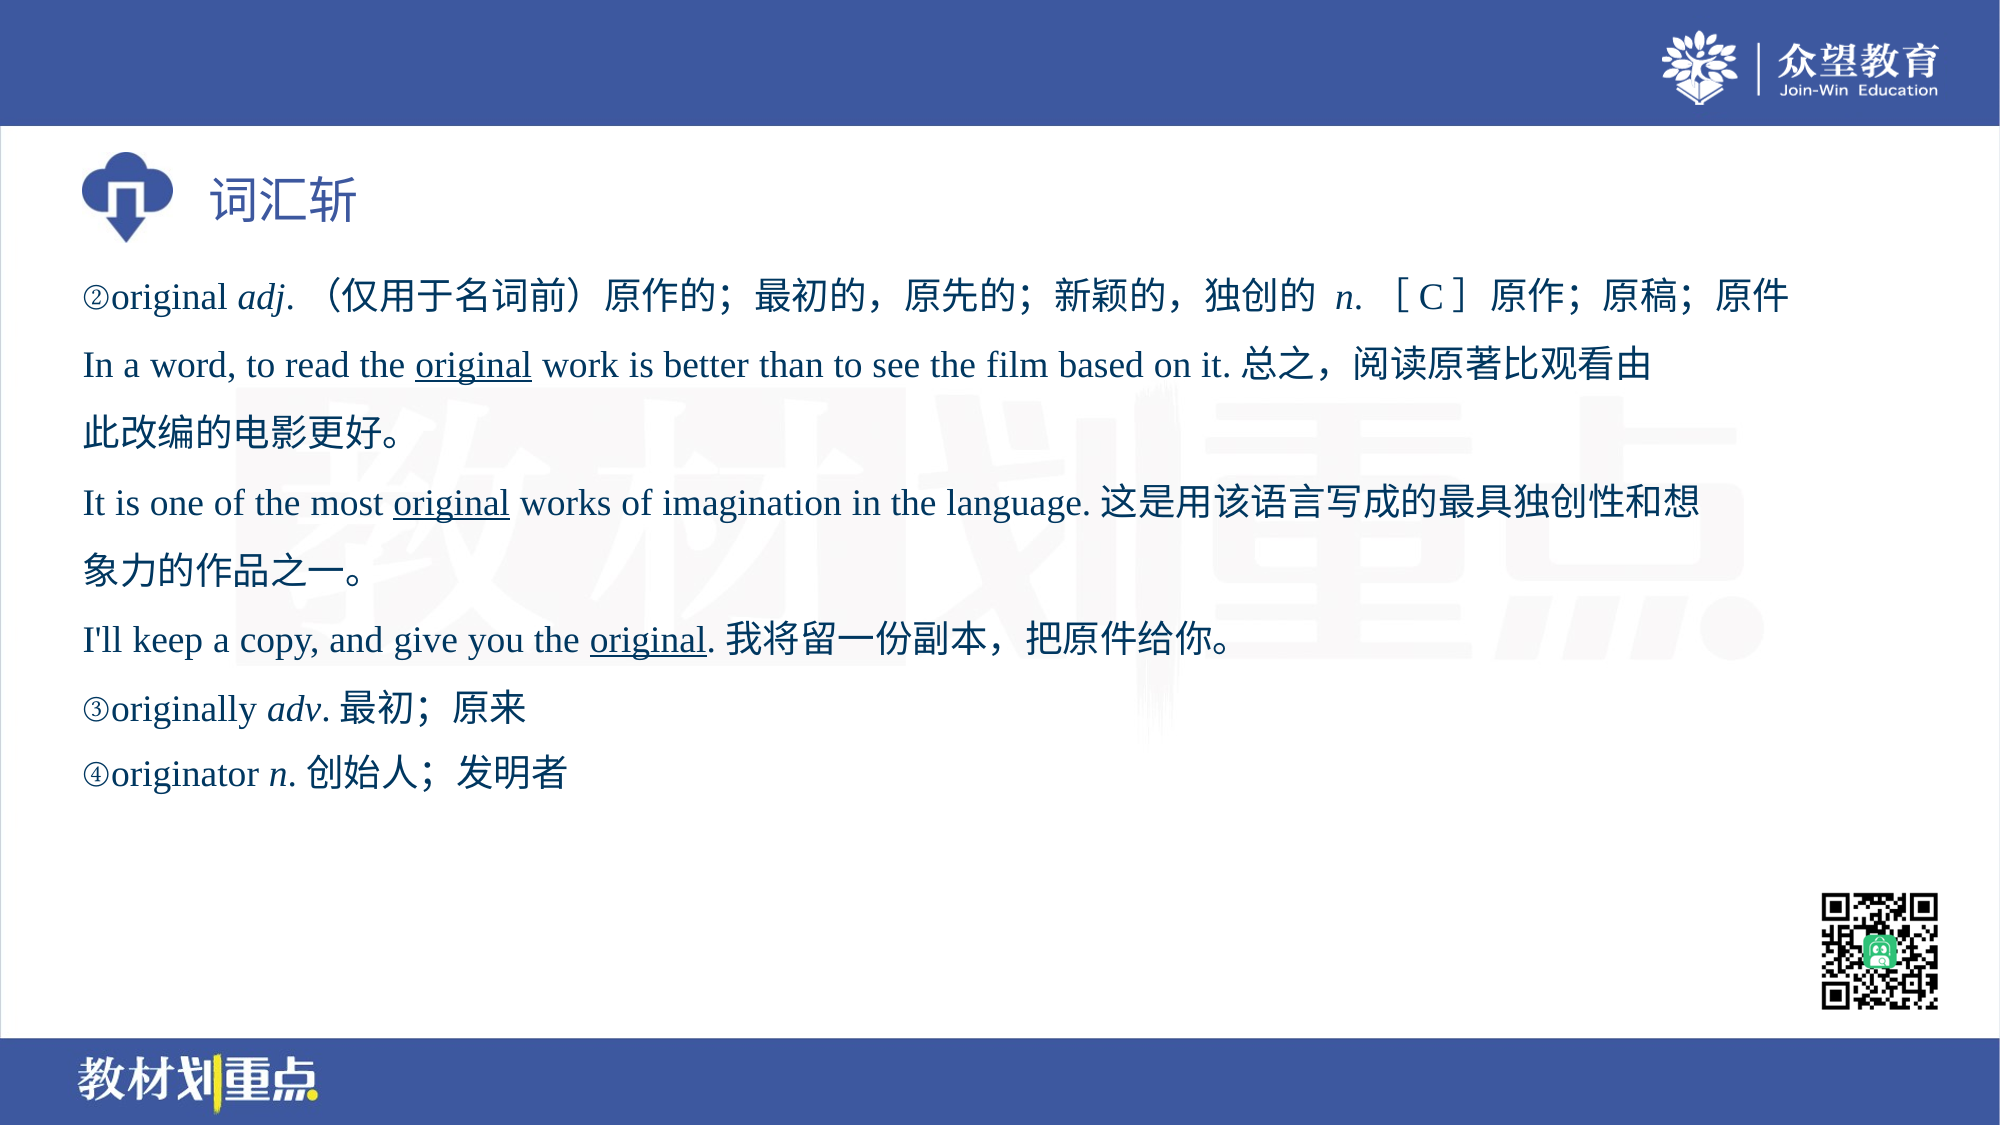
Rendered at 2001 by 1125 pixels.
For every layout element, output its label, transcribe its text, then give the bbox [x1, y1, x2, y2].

text_box ②original adj.（仅用于名词前）原作的；最初的，原先的；新颖的，独创的 n.［C］原作；原稿；原件 In a word, to read the original work is better than to see the film based on it.总之，阅读原著比观看由 此改编的电影更好。 It is one of the most original works of imagination in the language.这是用该语言写成的最具独创性和想 象力的作品之一。 I'll keep a copy, and give you the original.我将留一份副本，把原件给你。 ③originally adv.最初；原来 ④originator n.创始人；发明者 [82, 248, 1817, 787]
picture [0, 0, 2000, 1125]
